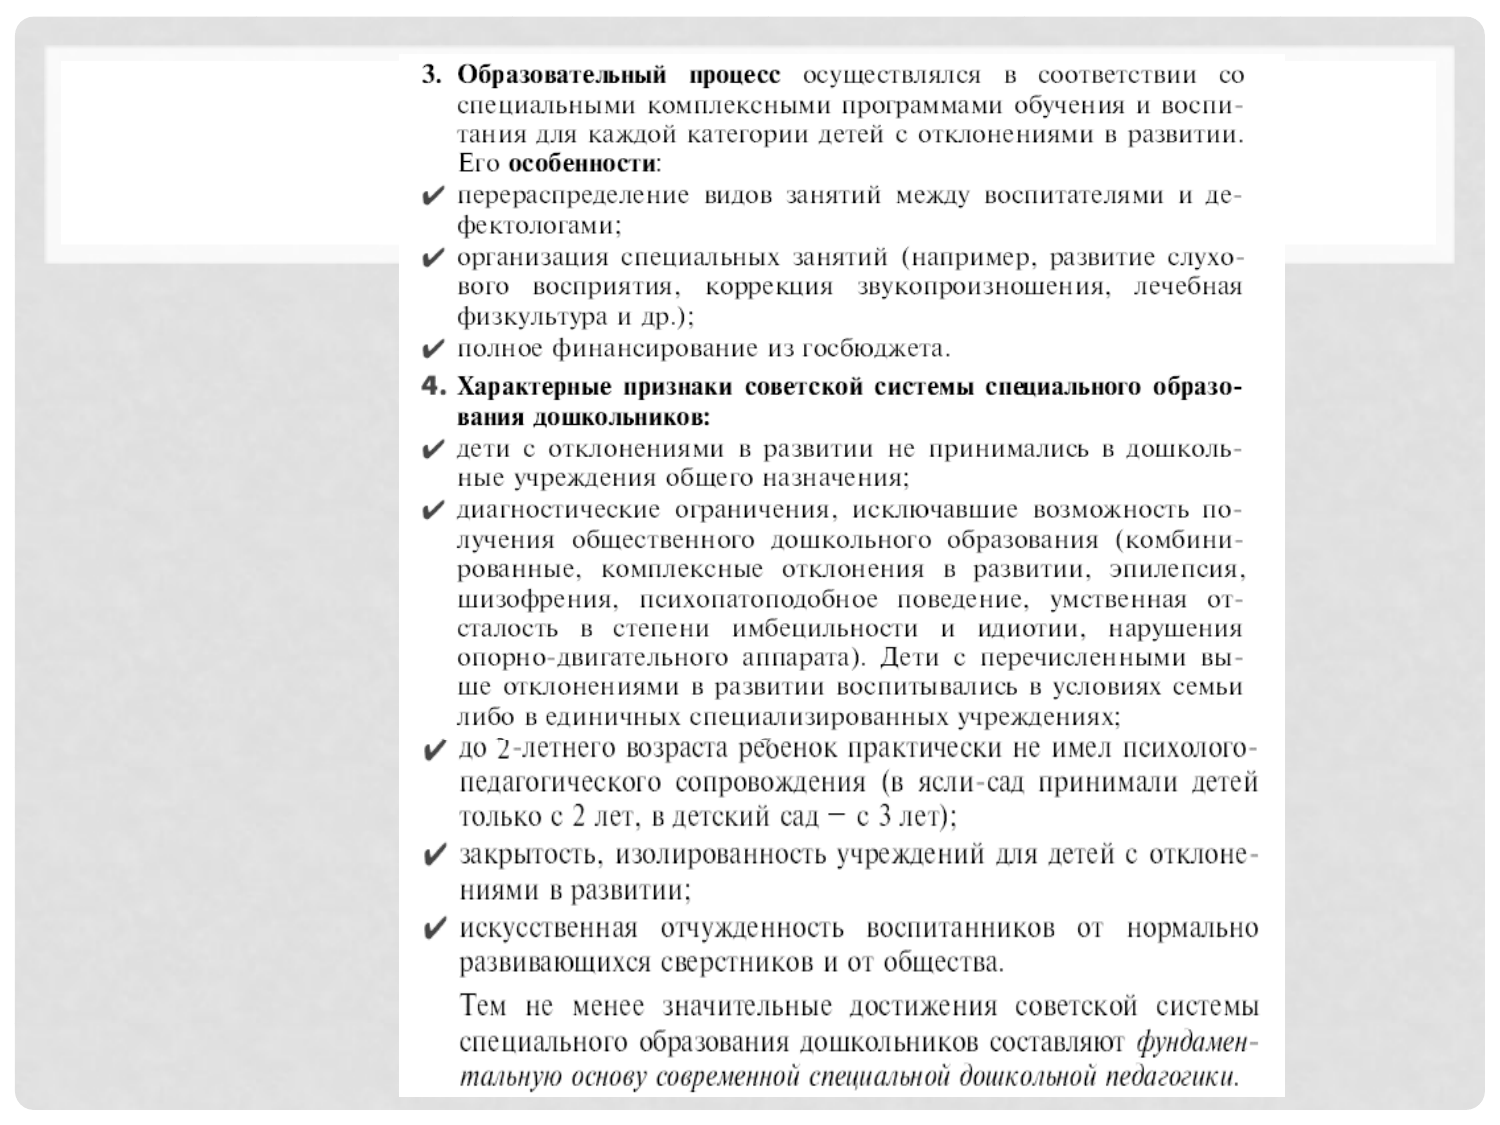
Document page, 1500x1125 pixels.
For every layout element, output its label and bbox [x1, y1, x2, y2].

picture [399, 54, 1285, 1097]
